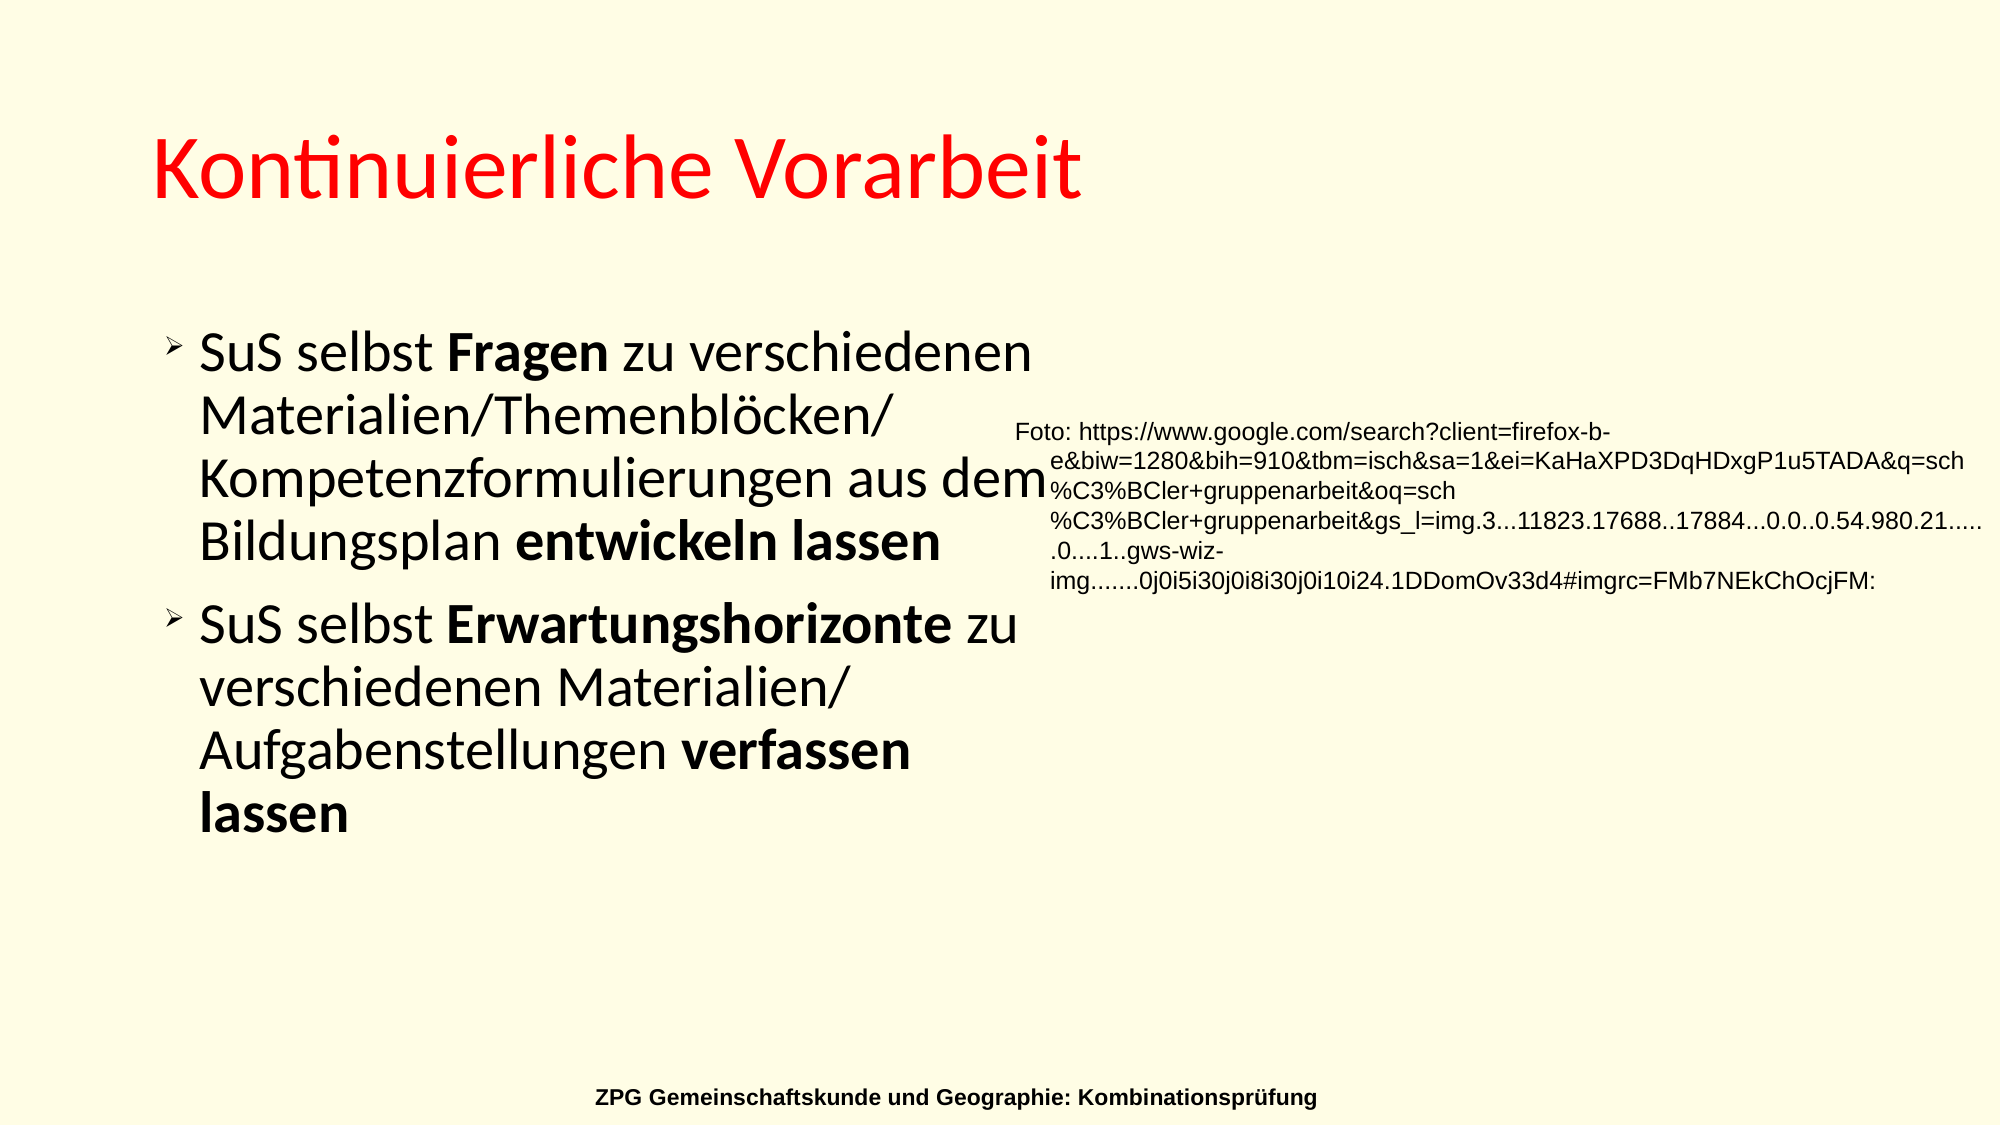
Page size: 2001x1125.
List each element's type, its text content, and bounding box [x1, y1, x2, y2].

text_box Foto: https://www.google.com/search?client=firefox-b-e&biw=1280&bih=910&tbm=isch&sa=1&ei=KaHaXPD3DqHDxgP1u5TADA&q=sch%C3%BCler+gruppenarbeit&oq=sch%C3%BCler+gruppenarbeit&gs_l=img.3...11823.17688..17884...0.0..0.54.980.21......0....1..gws-wiz-img.......0j0i5i30j0i8i30j0i10i24.1DDomOv33d4#imgrc=FMb7NEkChOcjFM: [999, 407, 2000, 602]
text_box Kontinuierliche Vorarbeit [137, 59, 1863, 278]
text_box SuS selbst Fragen zu verschiedenen Materialien/Themenblöcken/ Kompetenzformulierungen aus dem Bildungsplan entwickeln lassen SuS selbst Erwartungshorizonte zu verschiedenen Materialien/ Aufgabenstellungen verfassen lassen [149, 248, 1063, 962]
